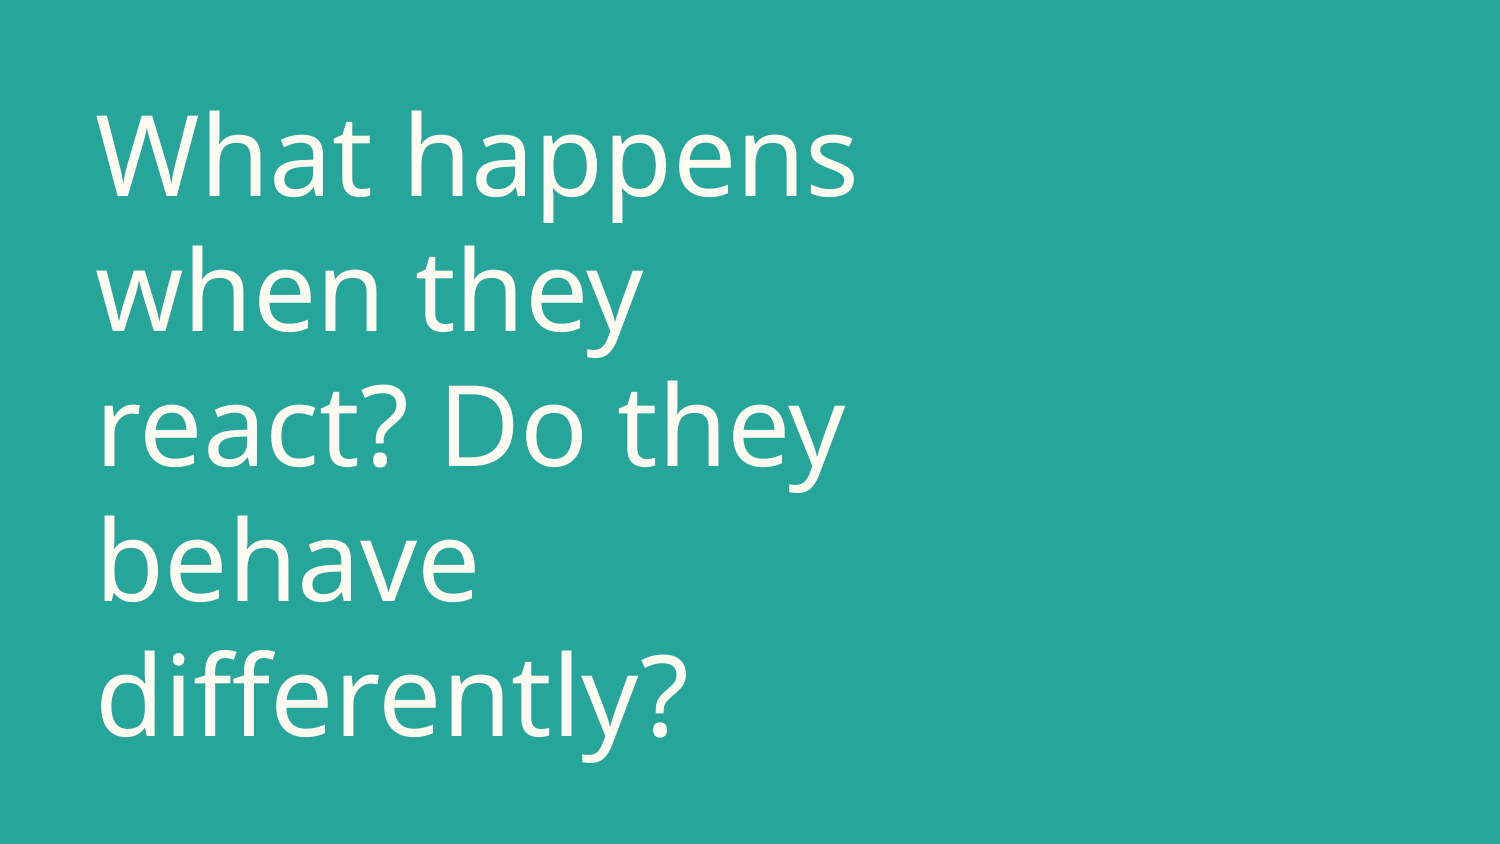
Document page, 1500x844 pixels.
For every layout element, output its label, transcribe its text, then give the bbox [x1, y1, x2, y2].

title What happens when they react? Do they behave differently? [80, 86, 1000, 758]
